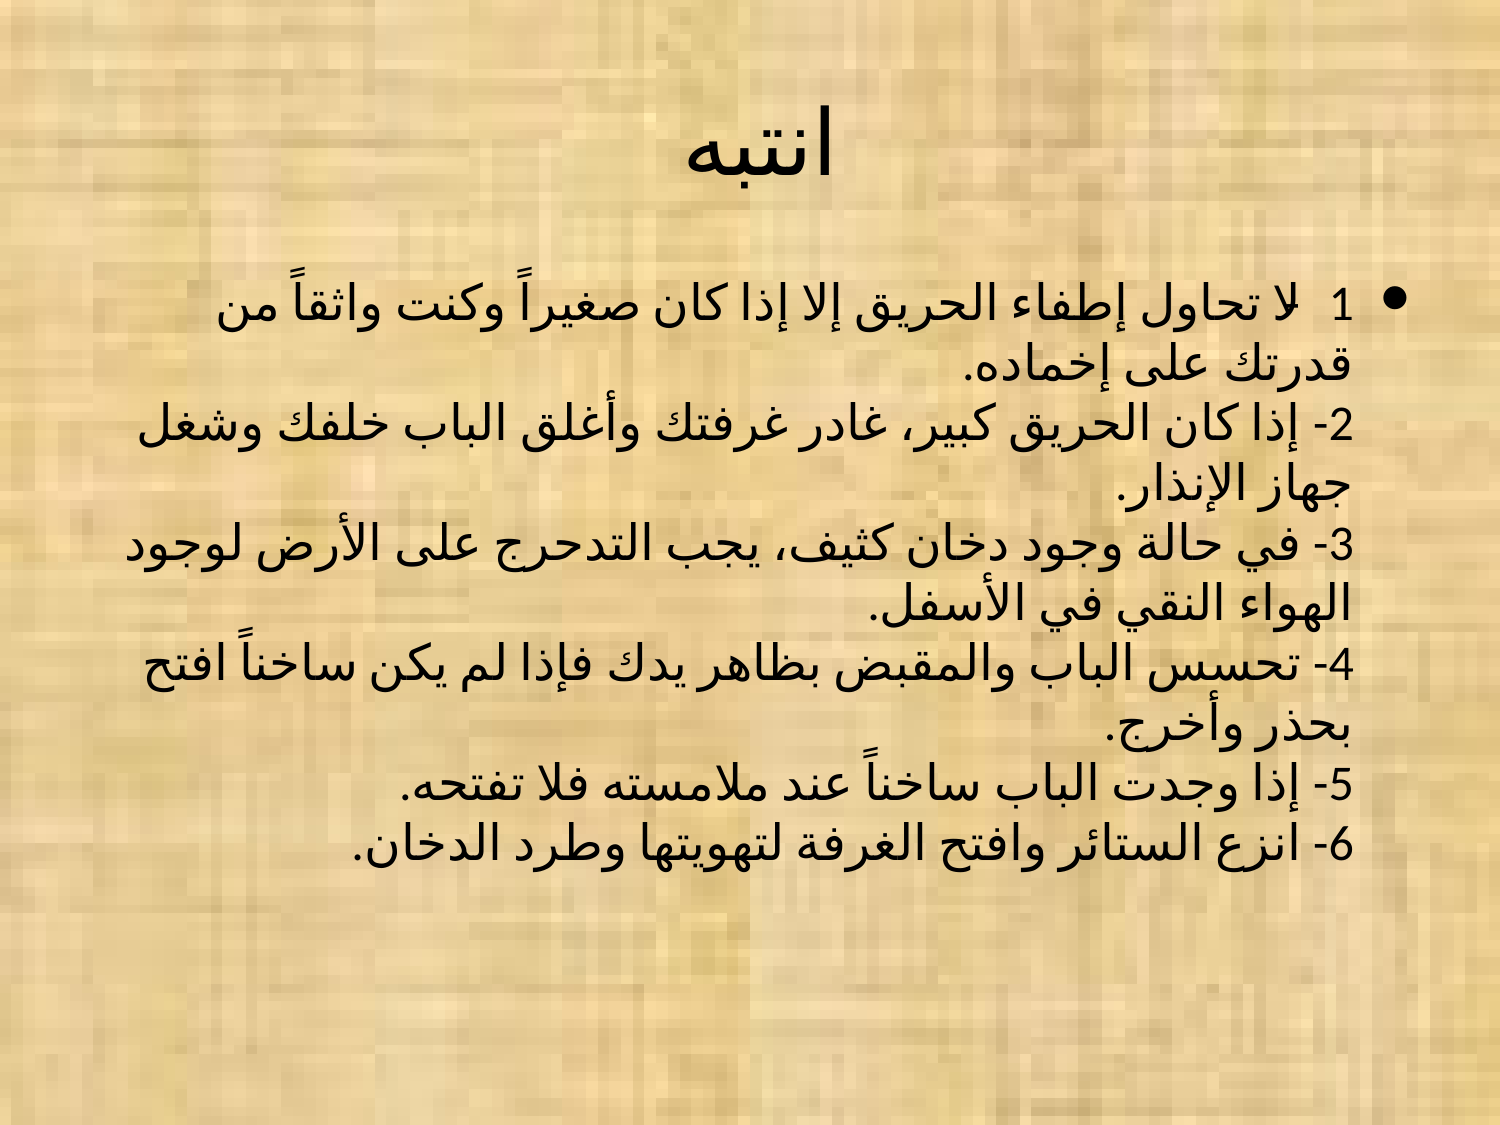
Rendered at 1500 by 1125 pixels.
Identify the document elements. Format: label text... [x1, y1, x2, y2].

title انتبه [75, 45, 1425, 233]
picture [0, 0, 1500, 1125]
list 1- لا تحاول إطفاء الحريق إلا إذا كان صغيراً وكنت واثقاً من قدرتك على إخماده. 2- إذا كان الحريق كبير، غادر غرفتك وأغلق الباب خلفك وشغل جهاز الإنذار. 3- في حالة وجود دخان كثيف، يجب التدحرج على الأرض لوجود الهواء النقي في الأسفل. 4- تحسس الباب والمقبض بظاهر يدك فإذا لم يكن ساخناً افتح بحذر وأخرج. 5- إذا وجدت الباب ساخناً عند ملامسته فلا تفتحه. 6- انزع الستائر وافتح الغرفة لتهويتها وطرد الدخان. [75, 262, 1425, 1005]
